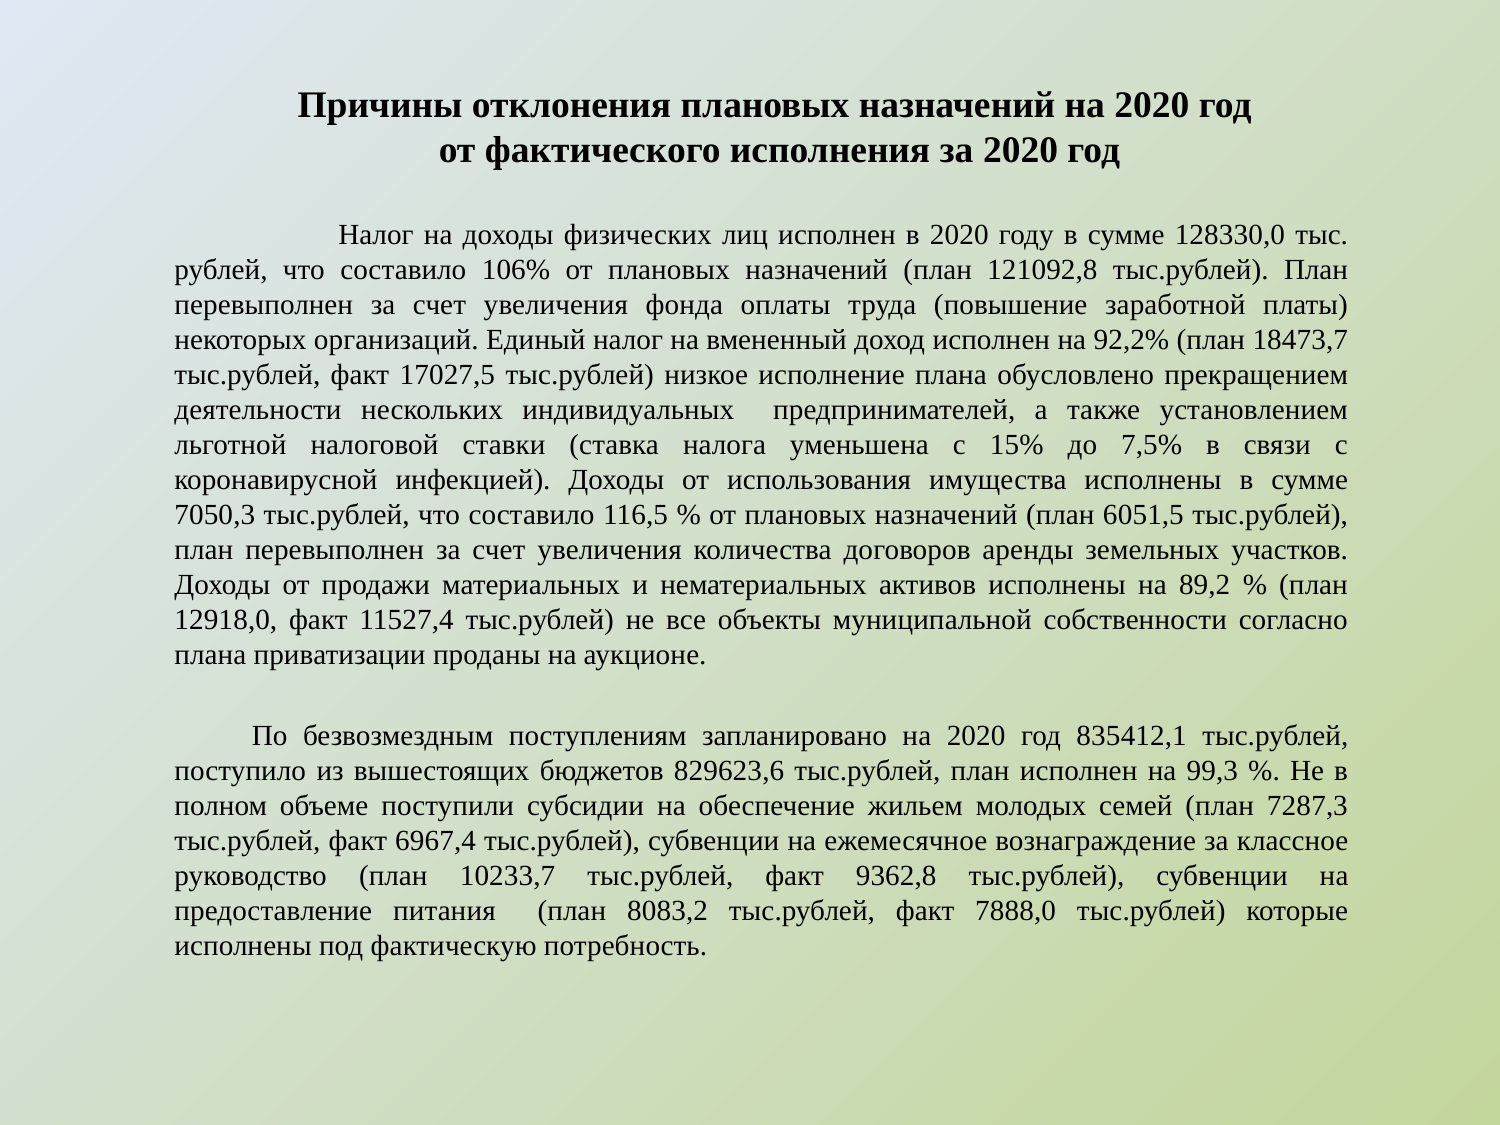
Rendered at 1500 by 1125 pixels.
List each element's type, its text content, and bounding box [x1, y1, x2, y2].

subtitle Налог на доходы физических лиц исполнен в 2020 году в сумме 128330,0 тыс. рублей, что составило 106% от плановых назначений (план 121092,8 тыс.рублей). План перевыполнен за счет увеличения фонда оплаты труда (повышение заработной платы) некоторых организаций. Единый налог на вмененный доход исполнен на 92,2% (план 18473,7 тыс.рублей, факт 17027,5 тыс.рублей) низкое исполнение плана обусловлено прекращением деятельности нескольких индивидуальных предпринимателей, а также установлением льготной налоговой ставки (ставка налога уменьшена с 15% до 7,5% в связи с коронавирусной инфекцией). Доходы от использования имущества исполнены в сумме 7050,3 тыс.рублей, что составило 116,5 % от плановых назначений (план 6051,5 тыс.рублей), план перевыполнен за счет увеличения количества договоров аренды земельных участков. Доходы от продажи материальных и нематериальных активов исполнены на 89,2 % (план 12918,0, факт 11527,4 тыс.рублей) не все объекты муниципальной собственности согласно плана приватизации проданы на аукционе. По безвозмездным поступлениям запланировано на 2020 год 835412,1 тыс.рублей, поступило из вышестоящих бюджетов 829623,6 тыс.рублей, план исполнен на 99,3 %. Не в полном объеме поступили субсидии на обеспечение жильем молодых семей (план 7287,3 тыс.рублей, факт 6967,4 тыс.рублей), субвенции на ежемесячное вознаграждение за классное руководство (план 10233,7 тыс.рублей, факт 9362,8 тыс.рублей), субвенции на предоставление питания (план 8083,2 тыс.рублей, факт 7888,0 тыс.рублей) которые исполнены под фактическую потребность. [159, 208, 1365, 925]
title Причины отклонения плановых назначений на 2020 год от фактического исполнения за 2020 год [112, 90, 1447, 161]
